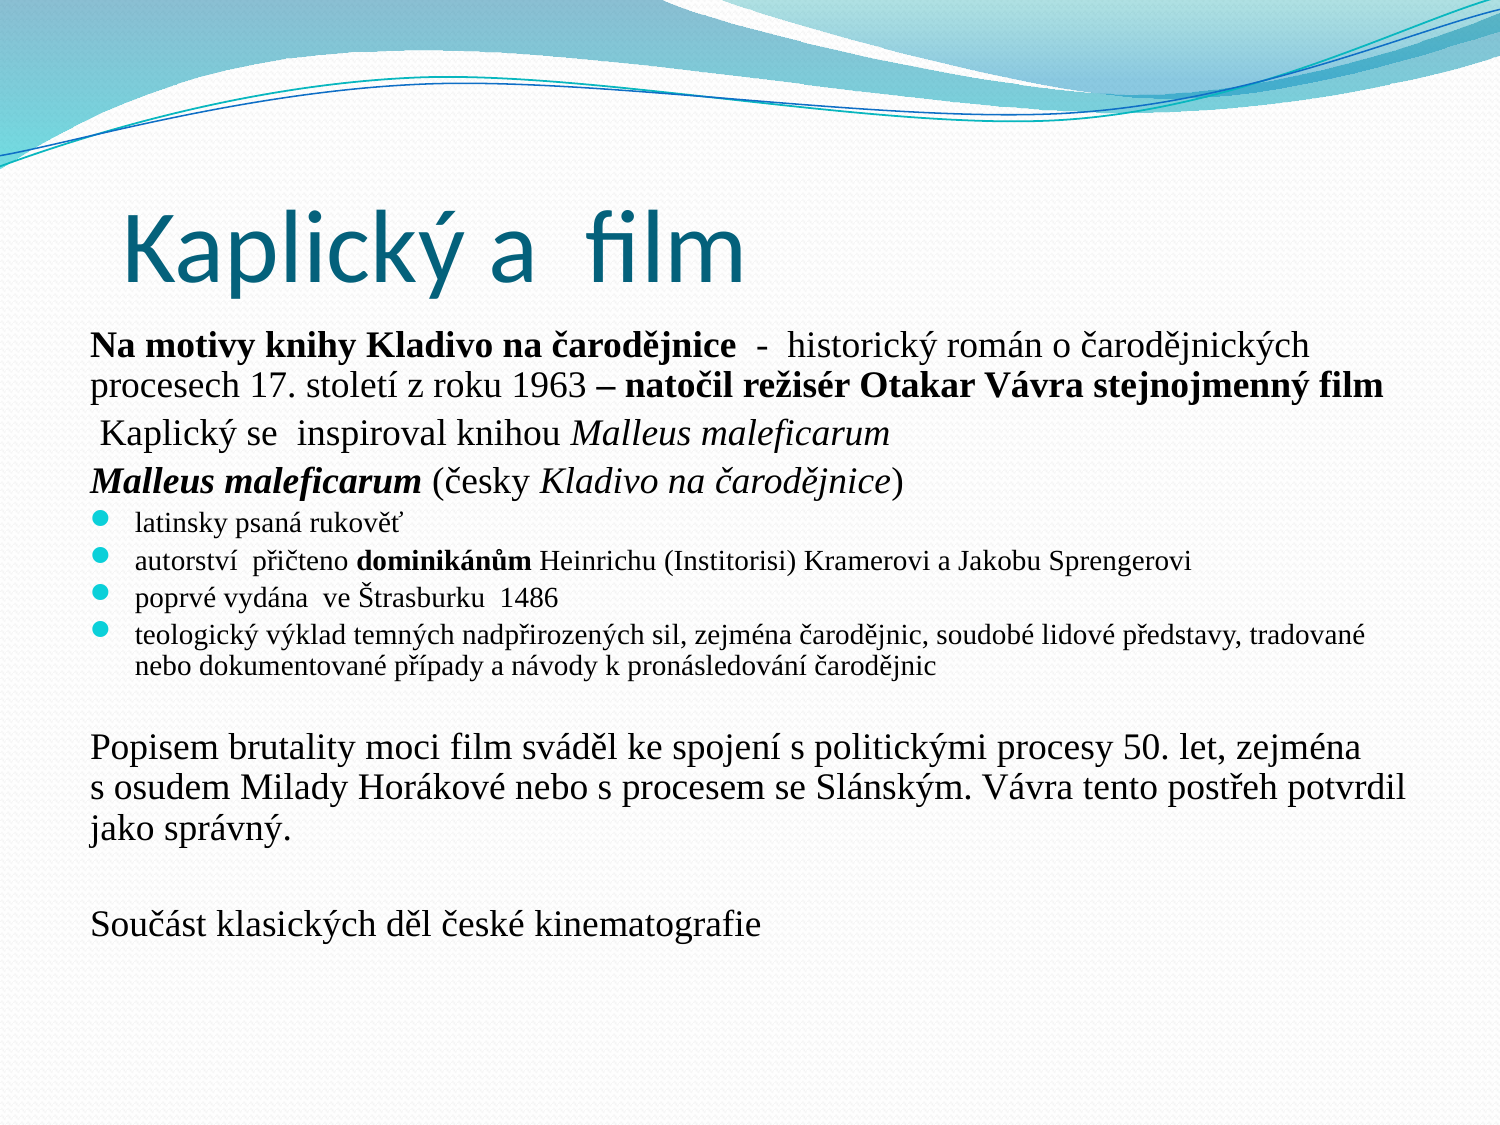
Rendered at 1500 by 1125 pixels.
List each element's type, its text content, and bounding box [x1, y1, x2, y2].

list Na motivy knihy Kladivo na čarodějnice - historický román o čarodějnických procesech 17. století z roku 1963 – natočil režisér Otakar Vávra stejnojmenný film Kaplický se inspiroval knihou Malleus maleficarum Malleus maleficarum (česky Kladivo na čarodějnice) latinsky psaná rukověť autorství přičteno dominikánům Heinrichu (Institorisi) Kramerovi a Jakobu Sprengerovi poprvé vydána ve Štrasburku 1486 teologický výklad temných nadpřirozených sil, zejména čarodějnic, soudobé lidové představy, tradované nebo dokumentované případy a návody k pronásledování čarodějnic Popisem brutality moci film sváděl ke spojení s politickými procesy 50. let, zejména s osudem Milady Horákové nebo s procesem se Slánským. Vávra tento postřeh potvrdil jako správný. Součást klasických děl české kinematografie [74, 317, 1426, 1038]
title Kaplický a film [74, 115, 1426, 304]
